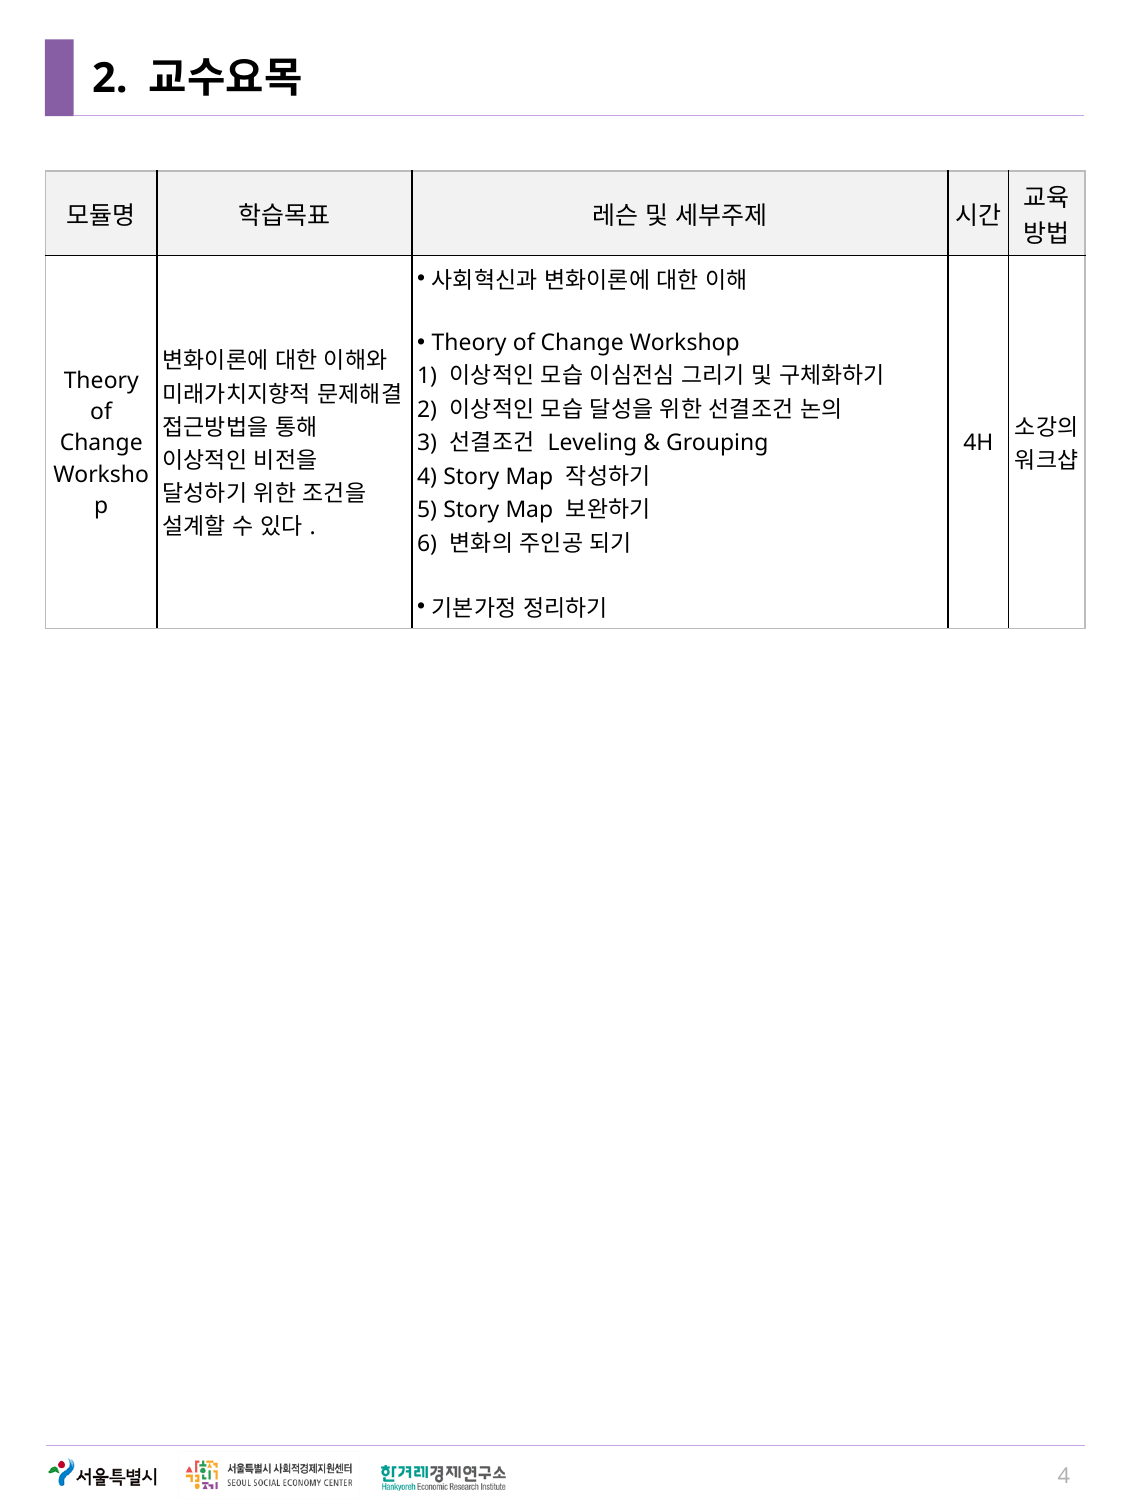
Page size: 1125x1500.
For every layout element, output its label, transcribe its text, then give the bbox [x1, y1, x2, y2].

table_cell 4H [949, 256, 1008, 628]
title 2. 교수요목 [77, 49, 1034, 110]
picture [48, 1457, 157, 1486]
table_header 레슨 및 세부주제 [413, 172, 947, 255]
table_header 시간 [949, 172, 1008, 255]
picture [178, 1451, 360, 1499]
table_cell 소강의 워크샵 [1009, 256, 1084, 628]
picture [381, 1465, 506, 1491]
table_header 교육 방법 [1009, 172, 1084, 255]
slide_number 4 [832, 1436, 1086, 1500]
table_header 학습목표 [158, 172, 411, 255]
table_cell 변화이론에 대한 이해와 미래가치지향적 문제해결 접근방법을 통해 이상적인 비전을 달성하기 위한 조건을 설계할 수 있다. [158, 256, 411, 628]
table_cell 사회혁신과 변화이론에 대한 이해 Theory of Change Workshop 1) 이상적인 모습 이심전심 그리기 및 구체화하기 2) 이상적인 모습 달성을 위한 선결조건 논의 3) 선결조건 Leveling & Grouping 4) Story Map 작성하기 5) Story Map 보완하기 6) 변화의 주인공 되기 기본가정 정리하기 [413, 256, 947, 628]
table_header 모듈명 [46, 172, 156, 255]
table_cell Theory of Change Workshop [46, 256, 156, 628]
